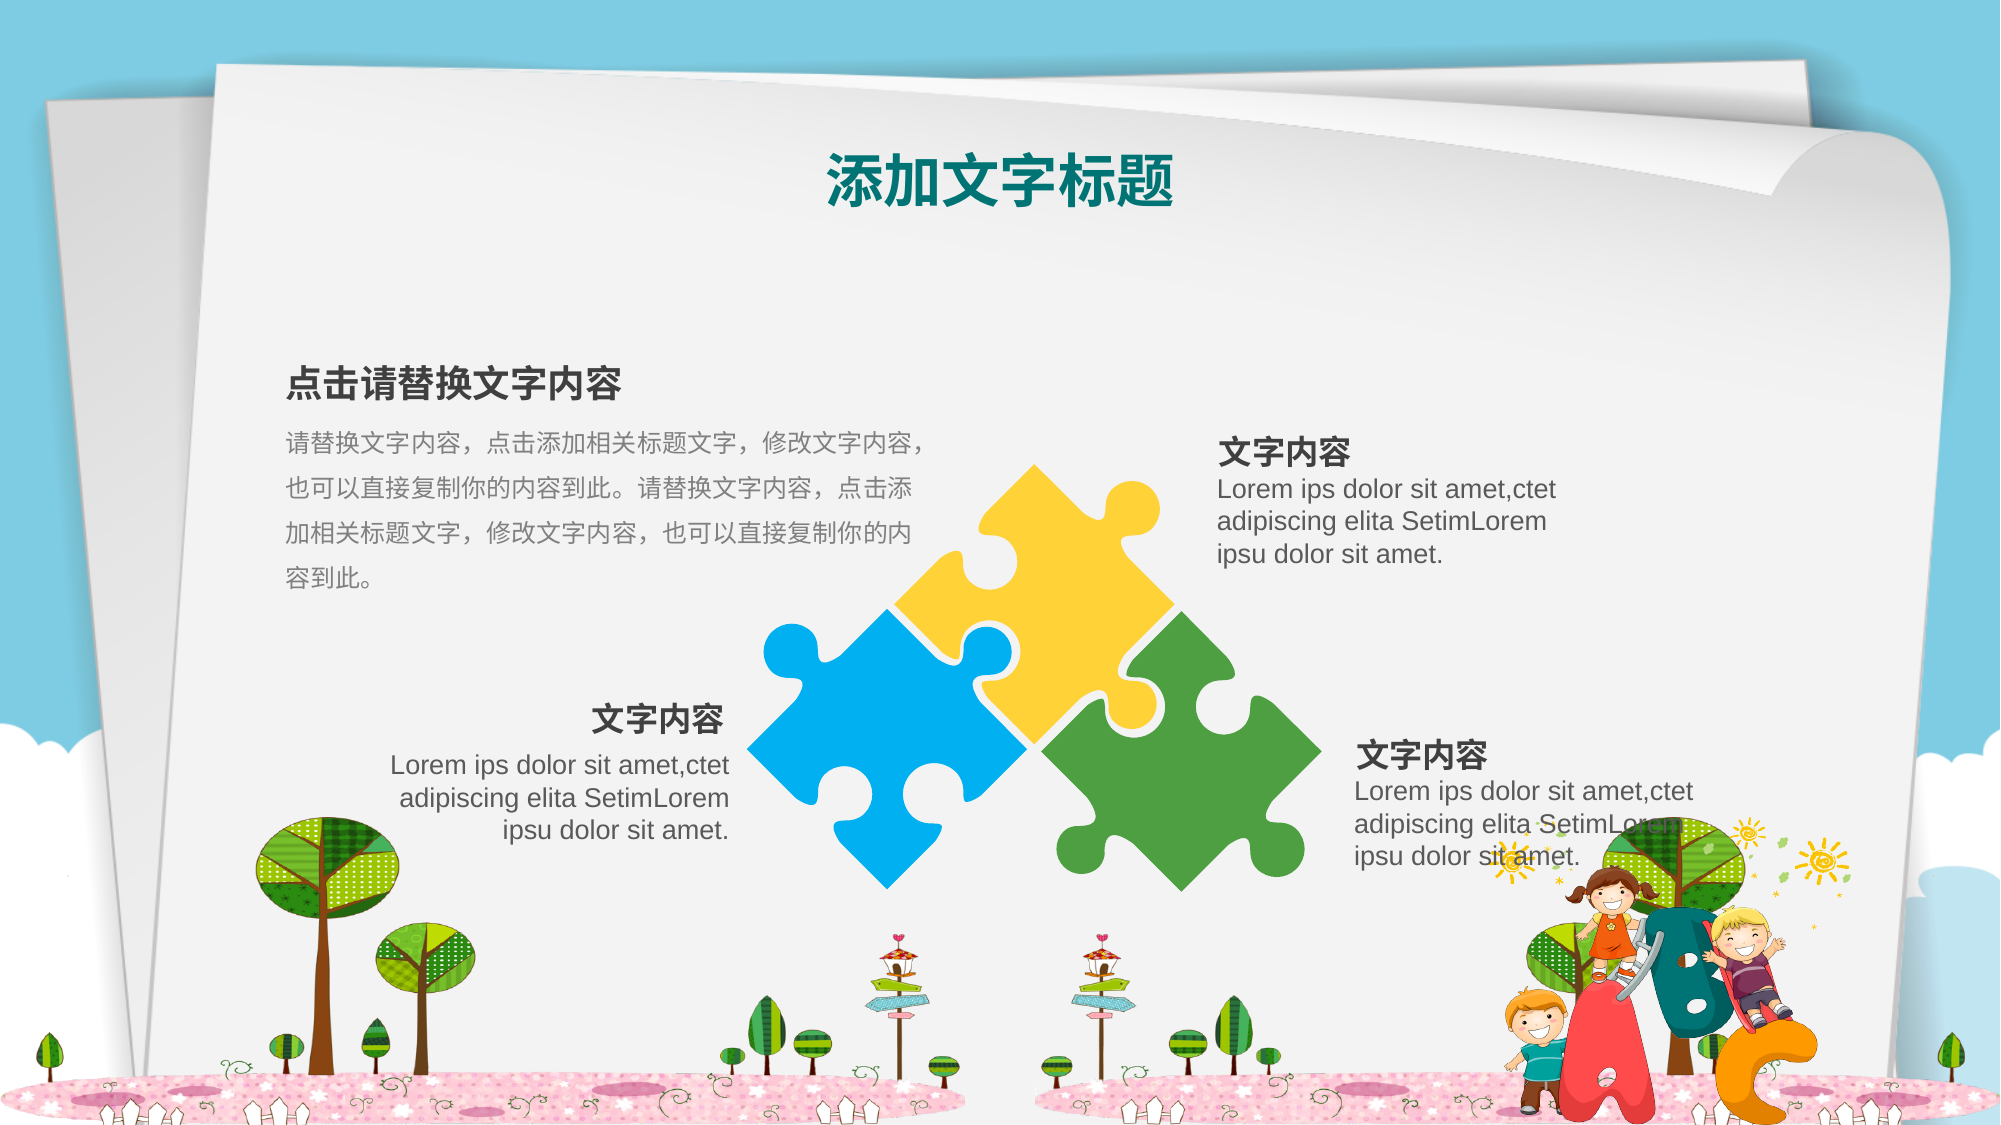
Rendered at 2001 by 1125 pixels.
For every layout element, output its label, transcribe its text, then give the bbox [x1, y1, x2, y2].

text_box [1041, 611, 1322, 892]
text_box 文字内容 [1218, 431, 1495, 472]
text_box 文字内容 [448, 698, 725, 739]
text_box 添加文字标题 [249, 132, 1750, 236]
text_box 文字内容 [1356, 733, 1633, 774]
text_box [894, 464, 1175, 745]
text_box Lorem ips dolor sit amet,ctet adipiscing elita SetimLorem ipsu dolor sit amet. [1216, 471, 1574, 569]
text_box Lorem ips dolor sit amet,ctet adipiscing elita SetimLorem ipsu dolor sit amet. [1354, 773, 1712, 872]
picture [0, 0, 2000, 1125]
text_box [746, 608, 1028, 890]
text_box Lorem ips dolor sit amet,ctet adipiscing elita SetimLorem ipsu dolor sit amet. [348, 747, 730, 845]
text_box 请替换文字内容，点击添加相关标题文字，修改文字内容，也可以直接复制你的内容到此。请替换文字内容，点击添加相关标题文字，修改文字内容，也可以直接复制你的内容到此。 [270, 405, 929, 600]
text_box 点击请替换文字内容 [270, 352, 642, 405]
